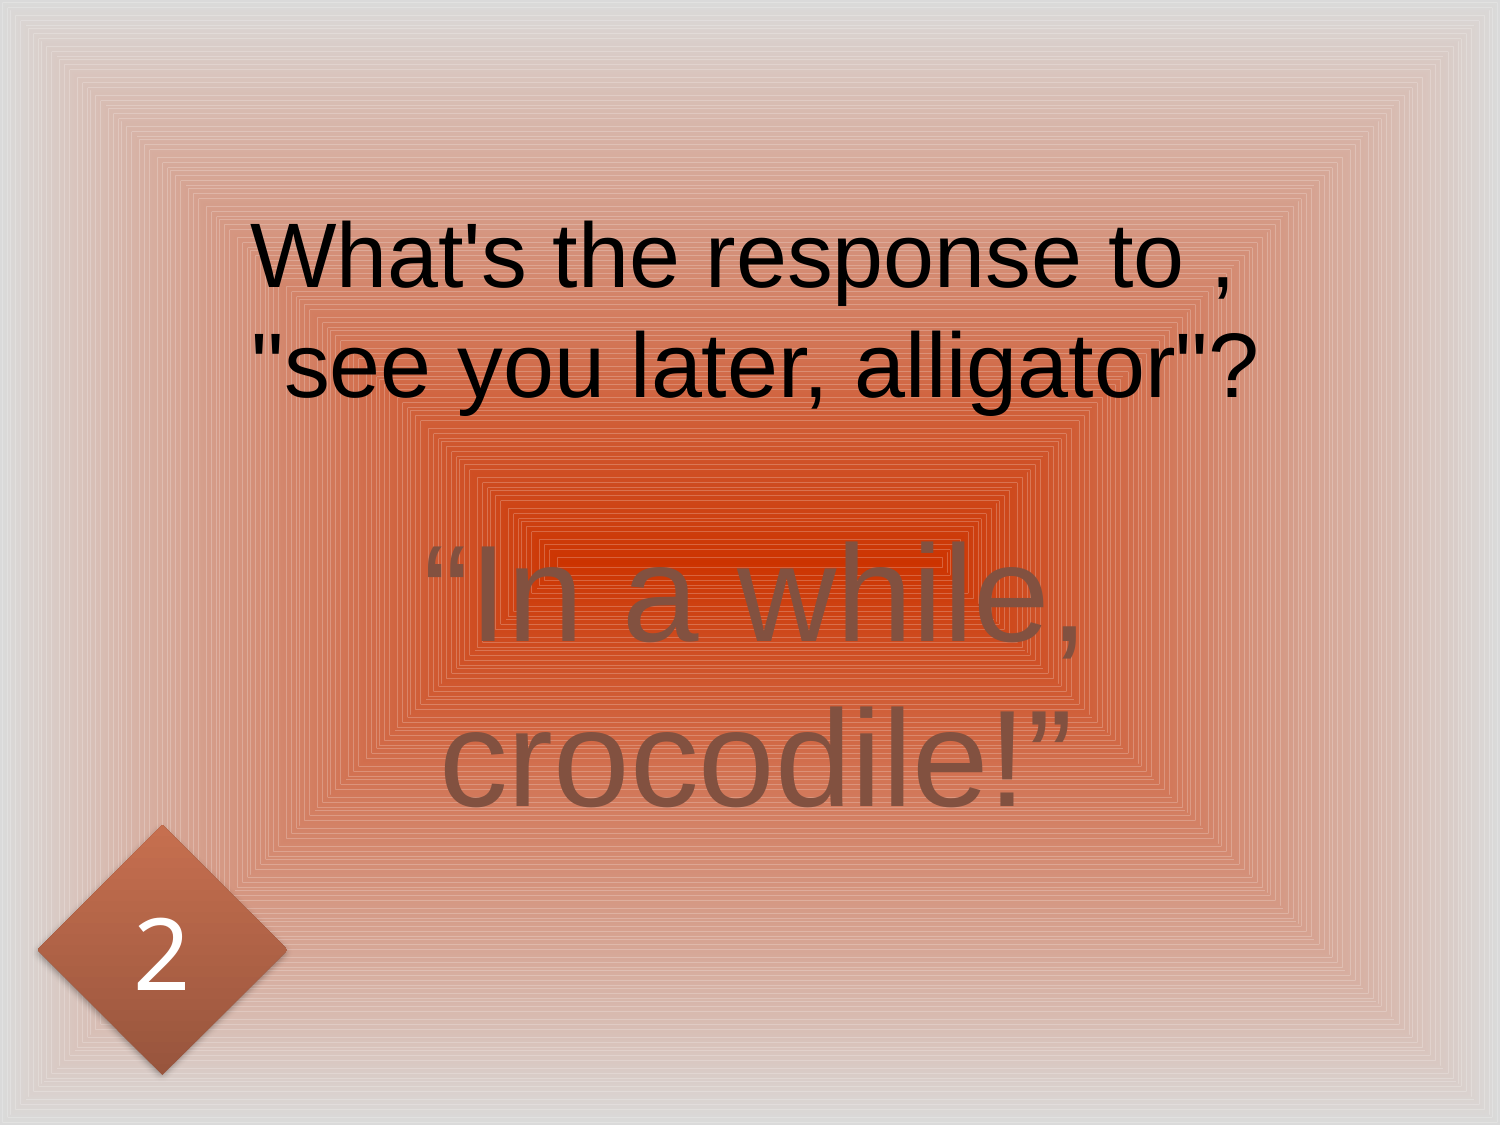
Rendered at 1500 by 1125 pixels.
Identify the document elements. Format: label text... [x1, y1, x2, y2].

title What's the response to , "see you later, alligator"? [112, 137, 1401, 476]
text_box “In a while, crocodile!” [112, 500, 1400, 838]
text_box 2 [37, 838, 288, 1075]
